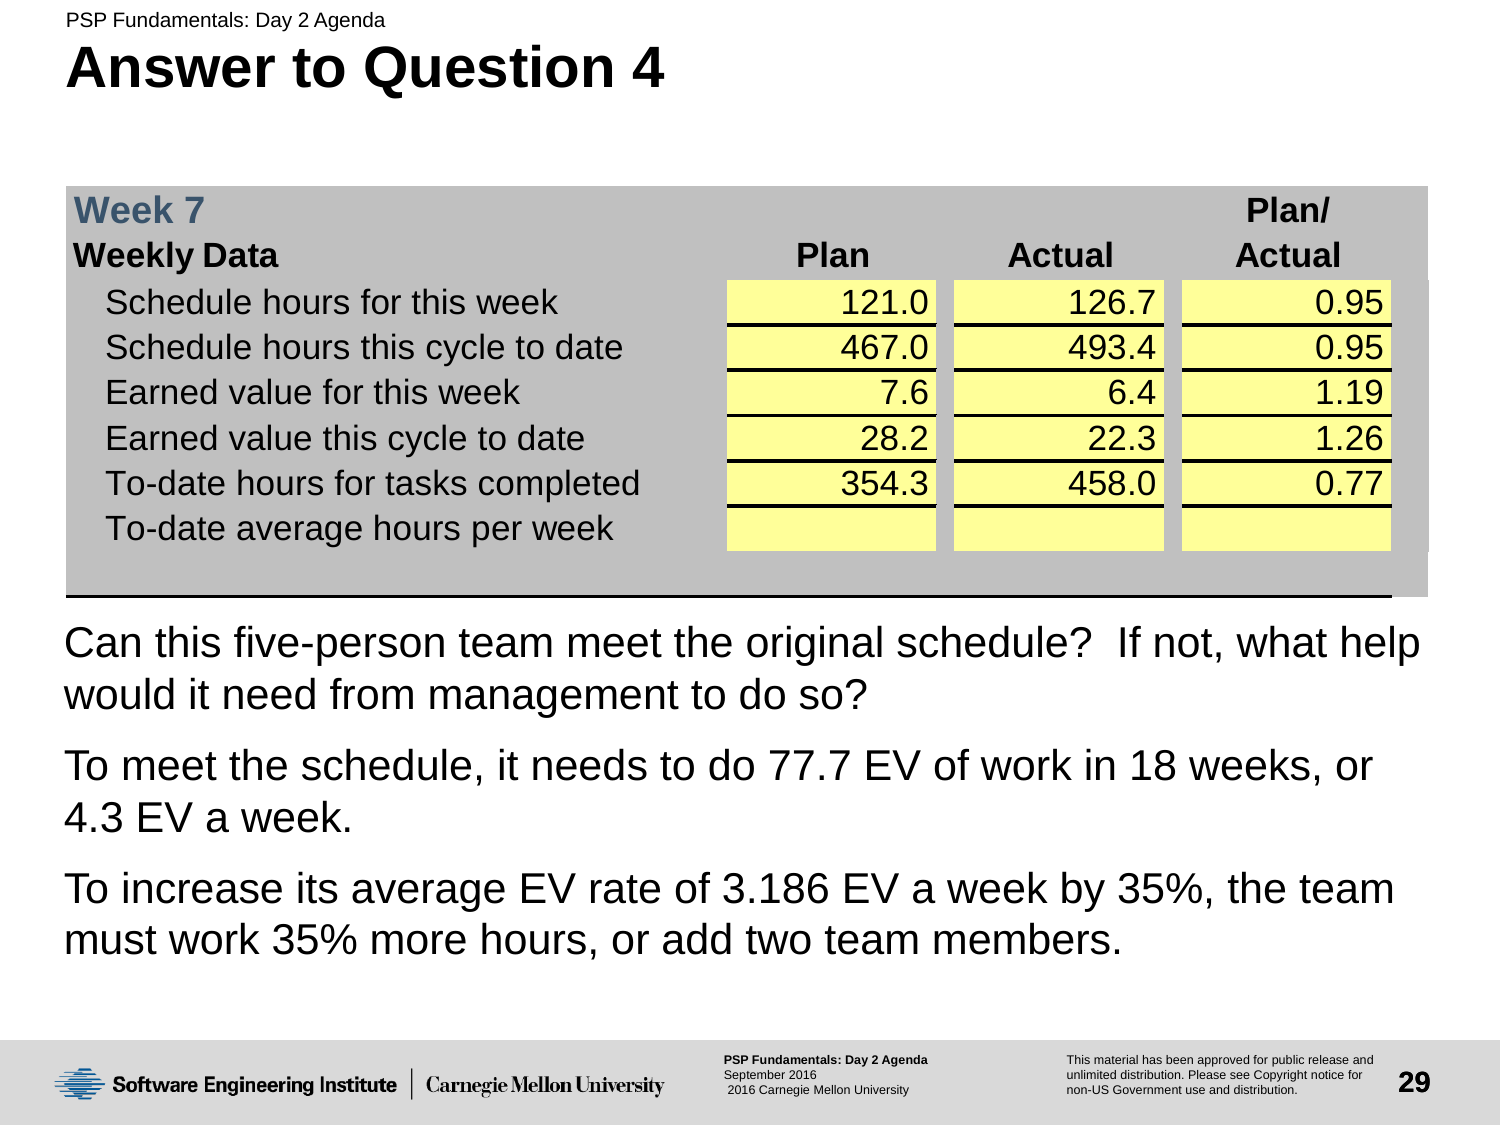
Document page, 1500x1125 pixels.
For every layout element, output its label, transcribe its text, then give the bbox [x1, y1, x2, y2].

picture [46, 1061, 673, 1104]
picture [63, 184, 1430, 599]
title Answer to Question 4 [65, 37, 1430, 148]
list Can this five-person team meet the original schedule? If not, what help would it need from management to do so? To meet the schedule, it needs to do 77.7 EV of work in 18 weeks, or 4.3 EV a week. To increase its average EV rate of 3.186 EV a week by 35%, the team must work 35% more hours, or add two team members. [63, 614, 1430, 965]
